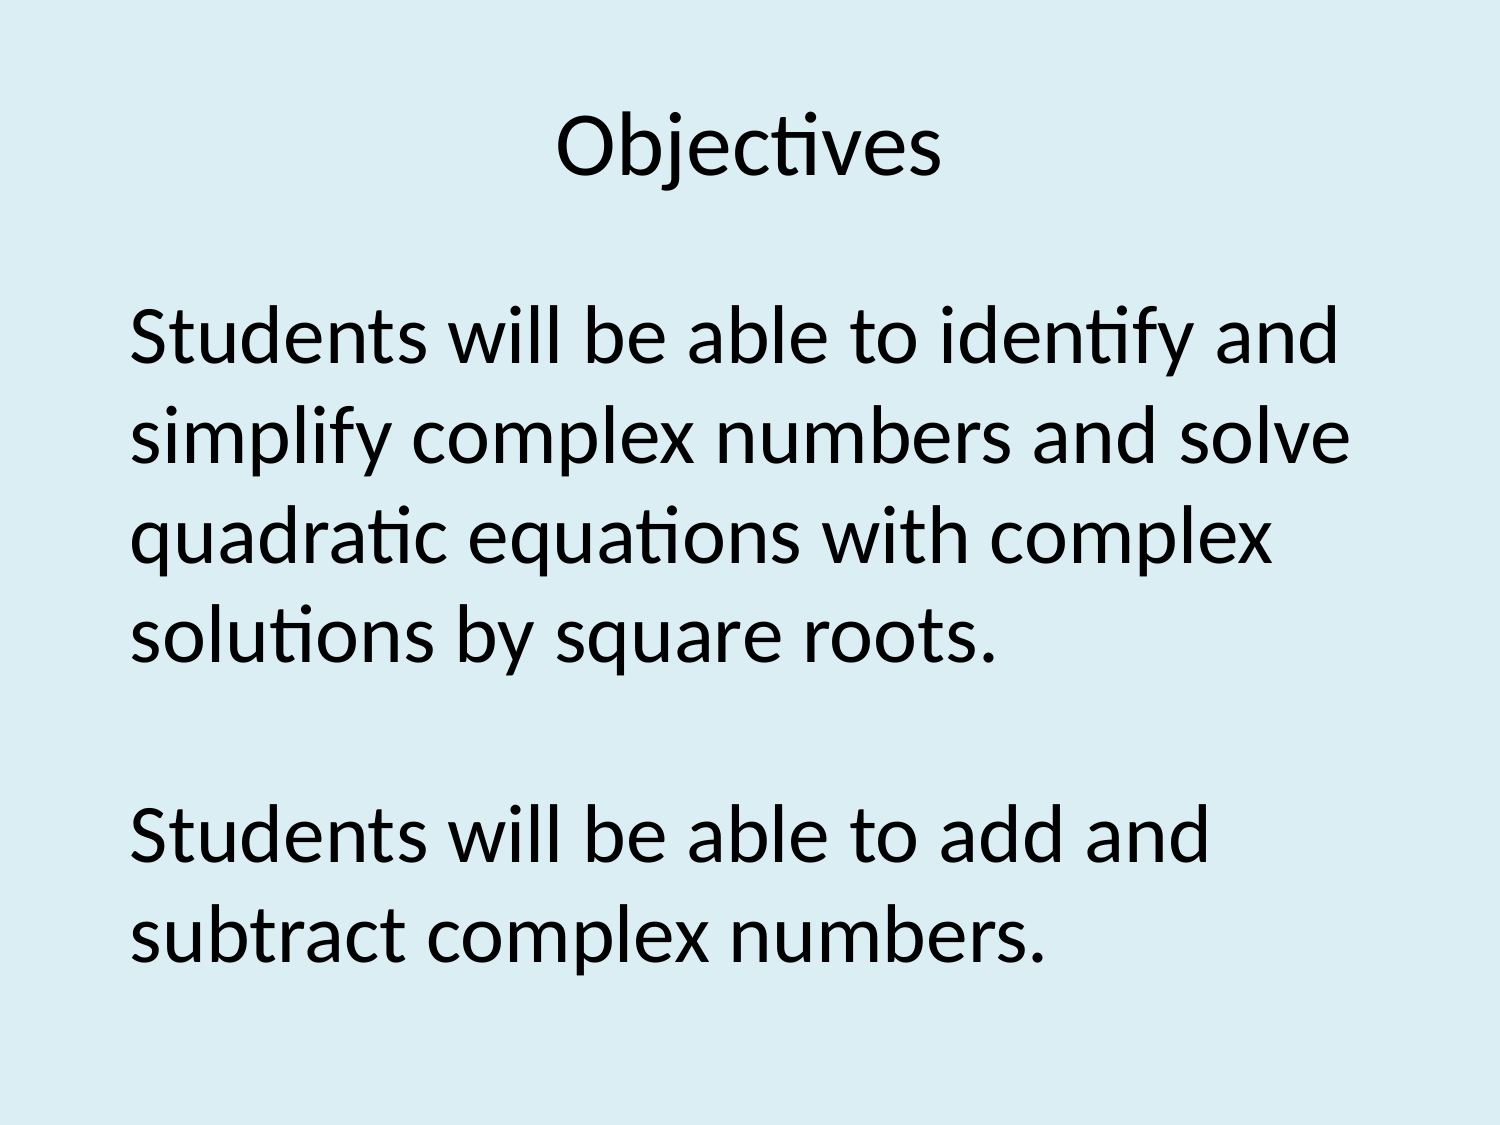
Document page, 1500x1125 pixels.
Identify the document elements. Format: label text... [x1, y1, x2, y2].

title Objectives [75, 45, 1425, 233]
text_box Students will be able to identify and simplify complex numbers and solve quadratic equations with complex solutions by square roots. Students will be able to add and subtract complex numbers. [115, 272, 1454, 987]
